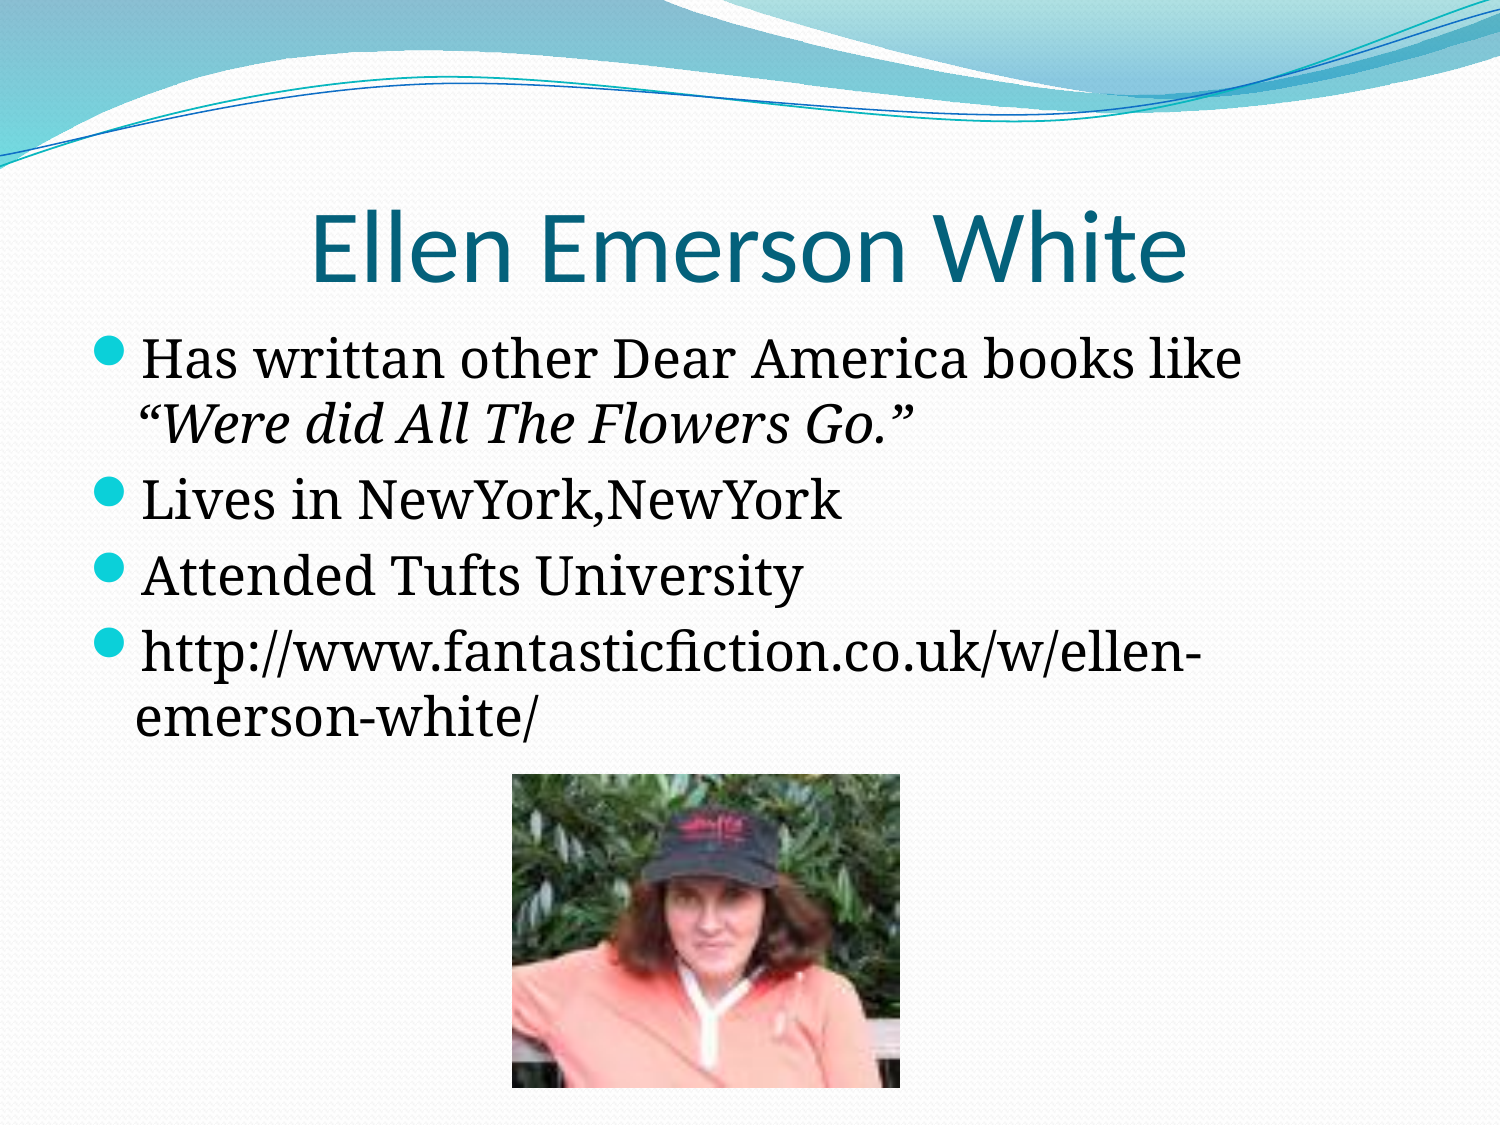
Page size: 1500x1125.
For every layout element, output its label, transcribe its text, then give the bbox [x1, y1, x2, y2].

picture [512, 774, 901, 1088]
list Has writtan other Dear America books like “Were did All The Flowers Go.” Lives in NewYork,NewYork Attended Tufts University http://www.fantasticfiction.co.uk/w/ellen-emerson-white/ [75, 317, 1425, 1038]
title Ellen Emerson White [75, 115, 1425, 303]
